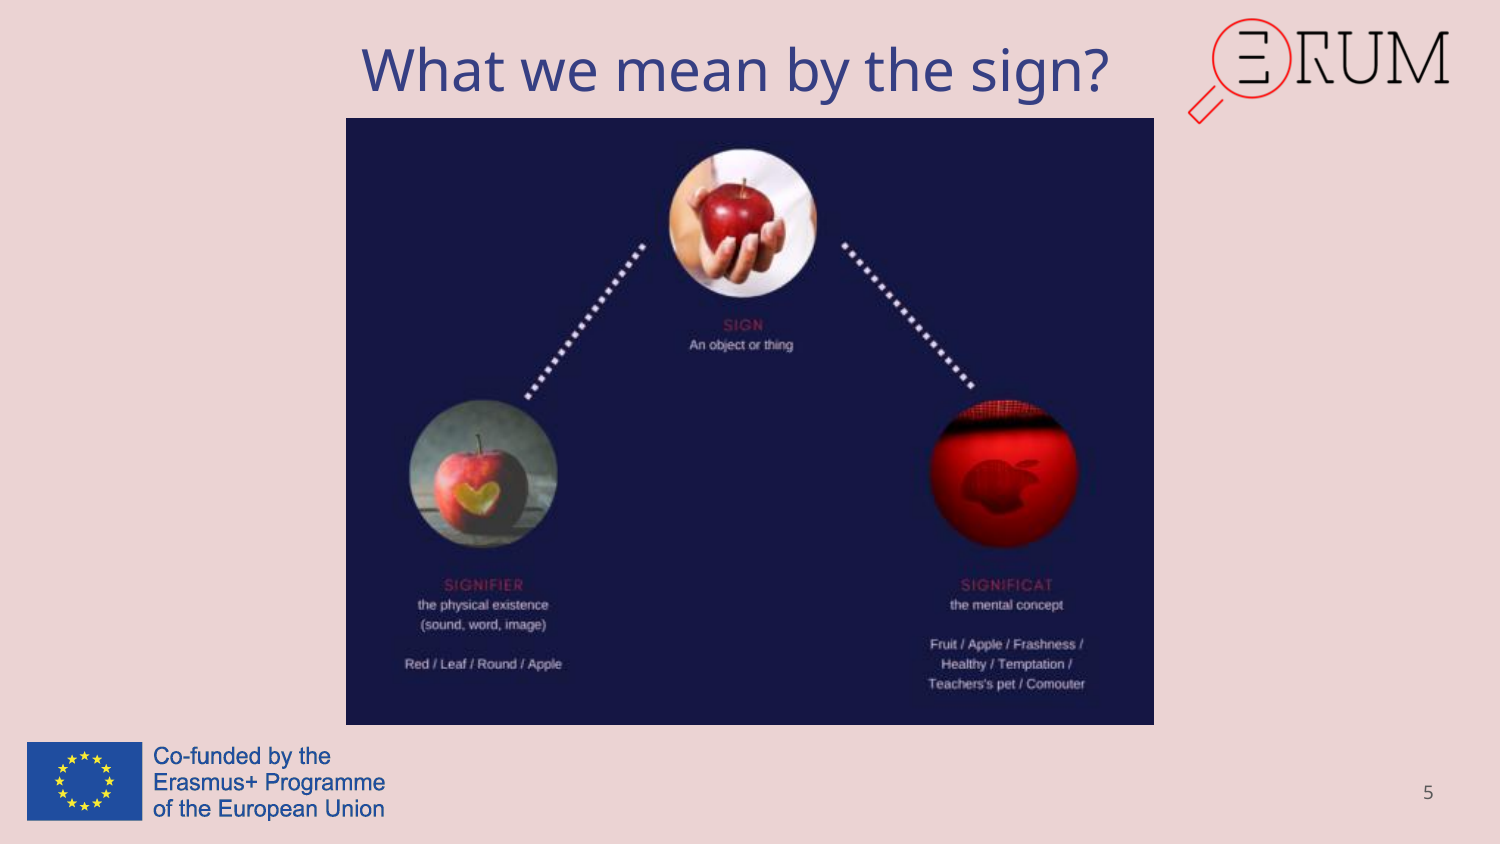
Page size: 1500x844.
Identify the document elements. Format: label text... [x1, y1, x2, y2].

picture [345, 0, 1500, 725]
title What we mean by the sign? [346, 17, 1167, 112]
slide_number 5 [1358, 761, 1449, 826]
picture [27, 742, 385, 821]
